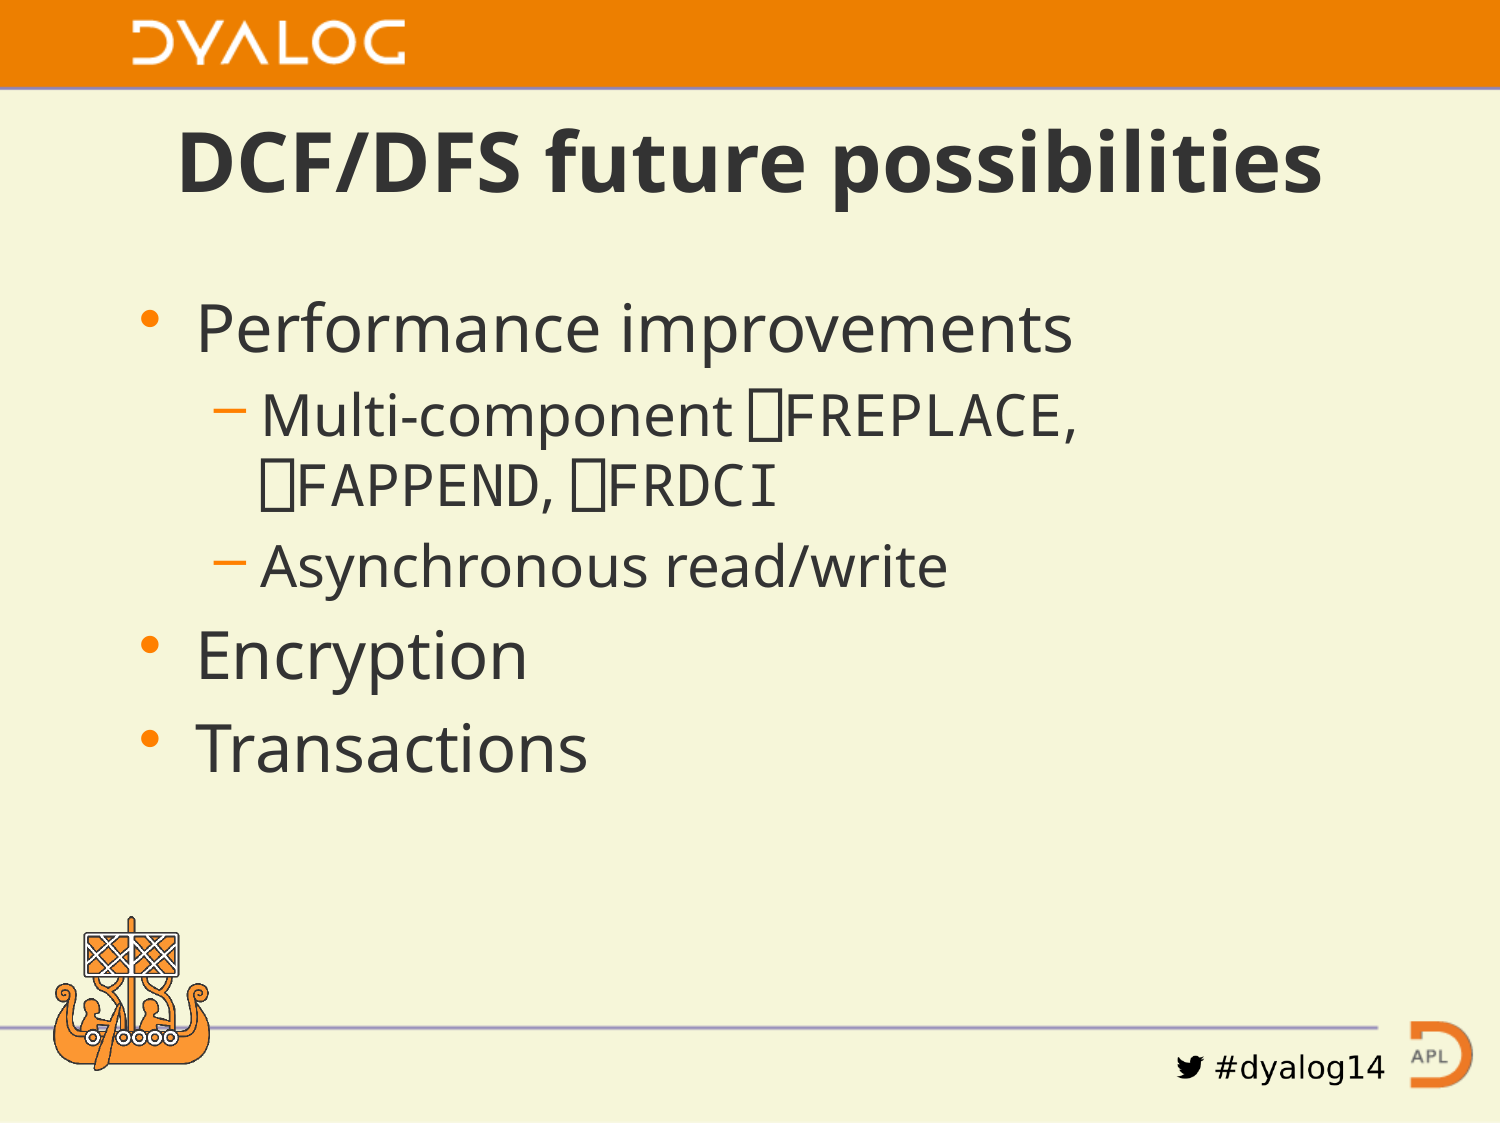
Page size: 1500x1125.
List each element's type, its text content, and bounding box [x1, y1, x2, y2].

picture [0, 0, 1500, 1123]
title DCF/DFS future possibilities [123, 101, 1376, 254]
list Performance improvements Multi-component ⎕FREPLACE, ⎕FAPPEND, ⎕FRDCI Asynchronous read/write Encryption Transactions [123, 278, 1376, 917]
